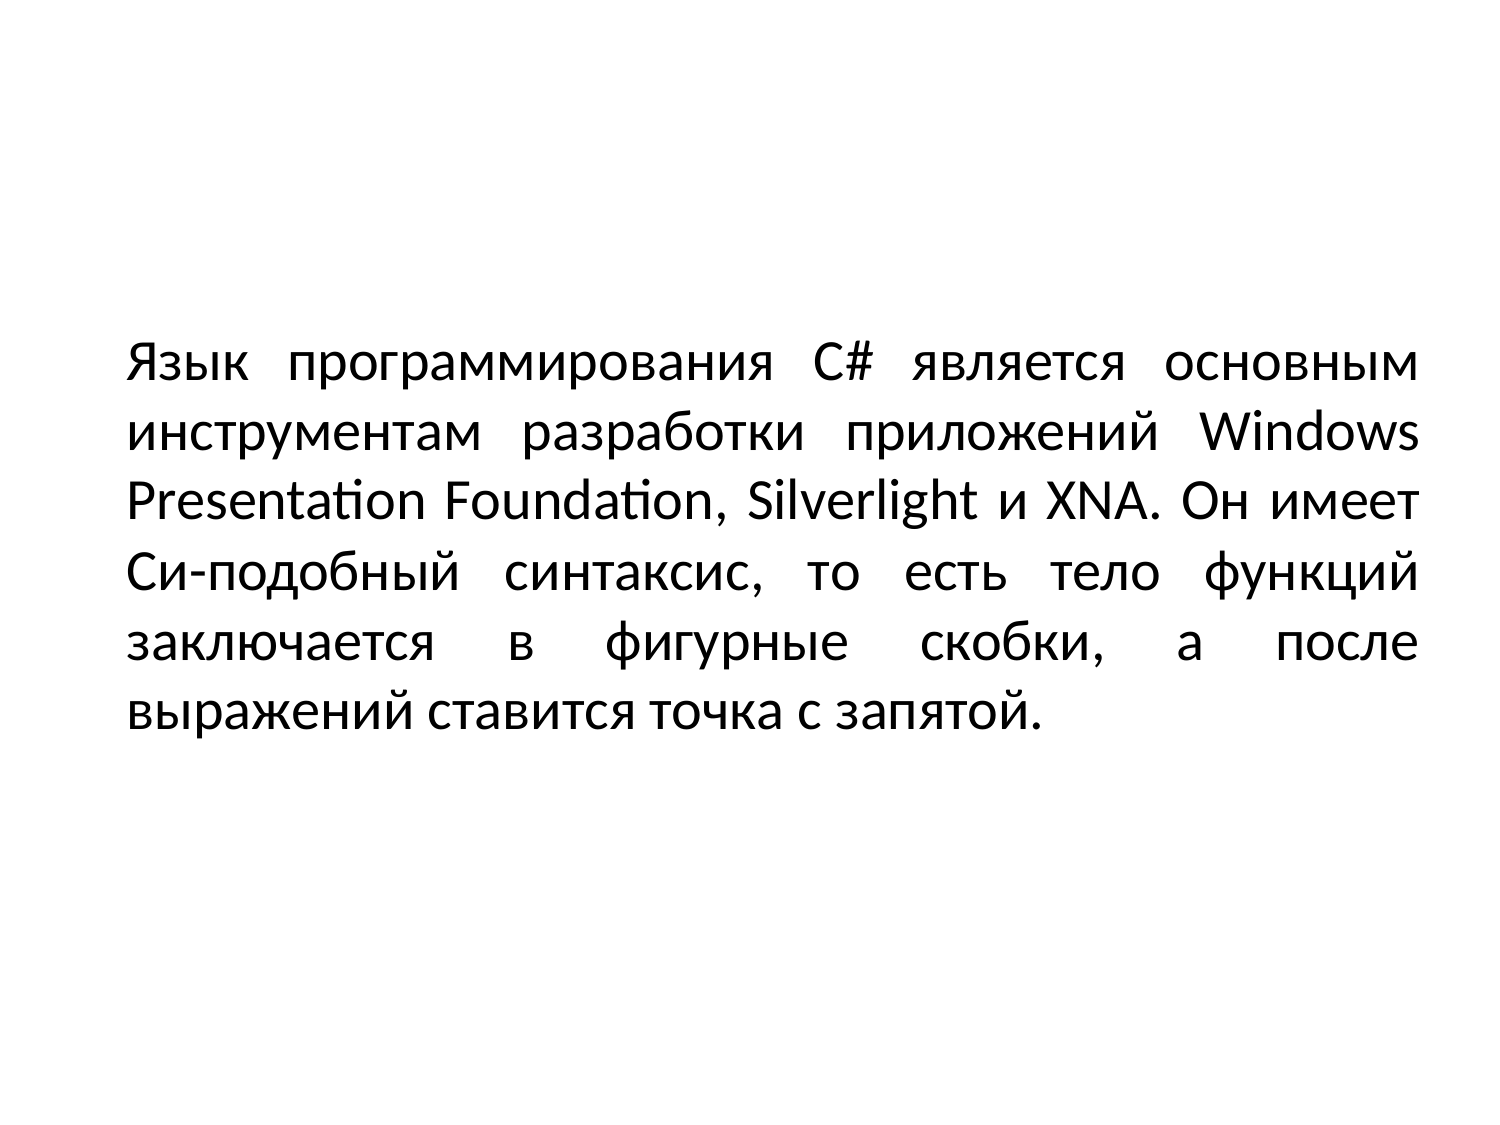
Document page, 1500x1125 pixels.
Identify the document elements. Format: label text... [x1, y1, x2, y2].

text_box Язык программирования C# является основным инструментам разработки приложений Windows Presentation Foundation, Silverlight и XNA. Он имеет Си-подобный синтаксис, то есть тело функций заключается в фигурные скобки, а после выражений ставится точка с запятой. [112, 314, 1435, 749]
